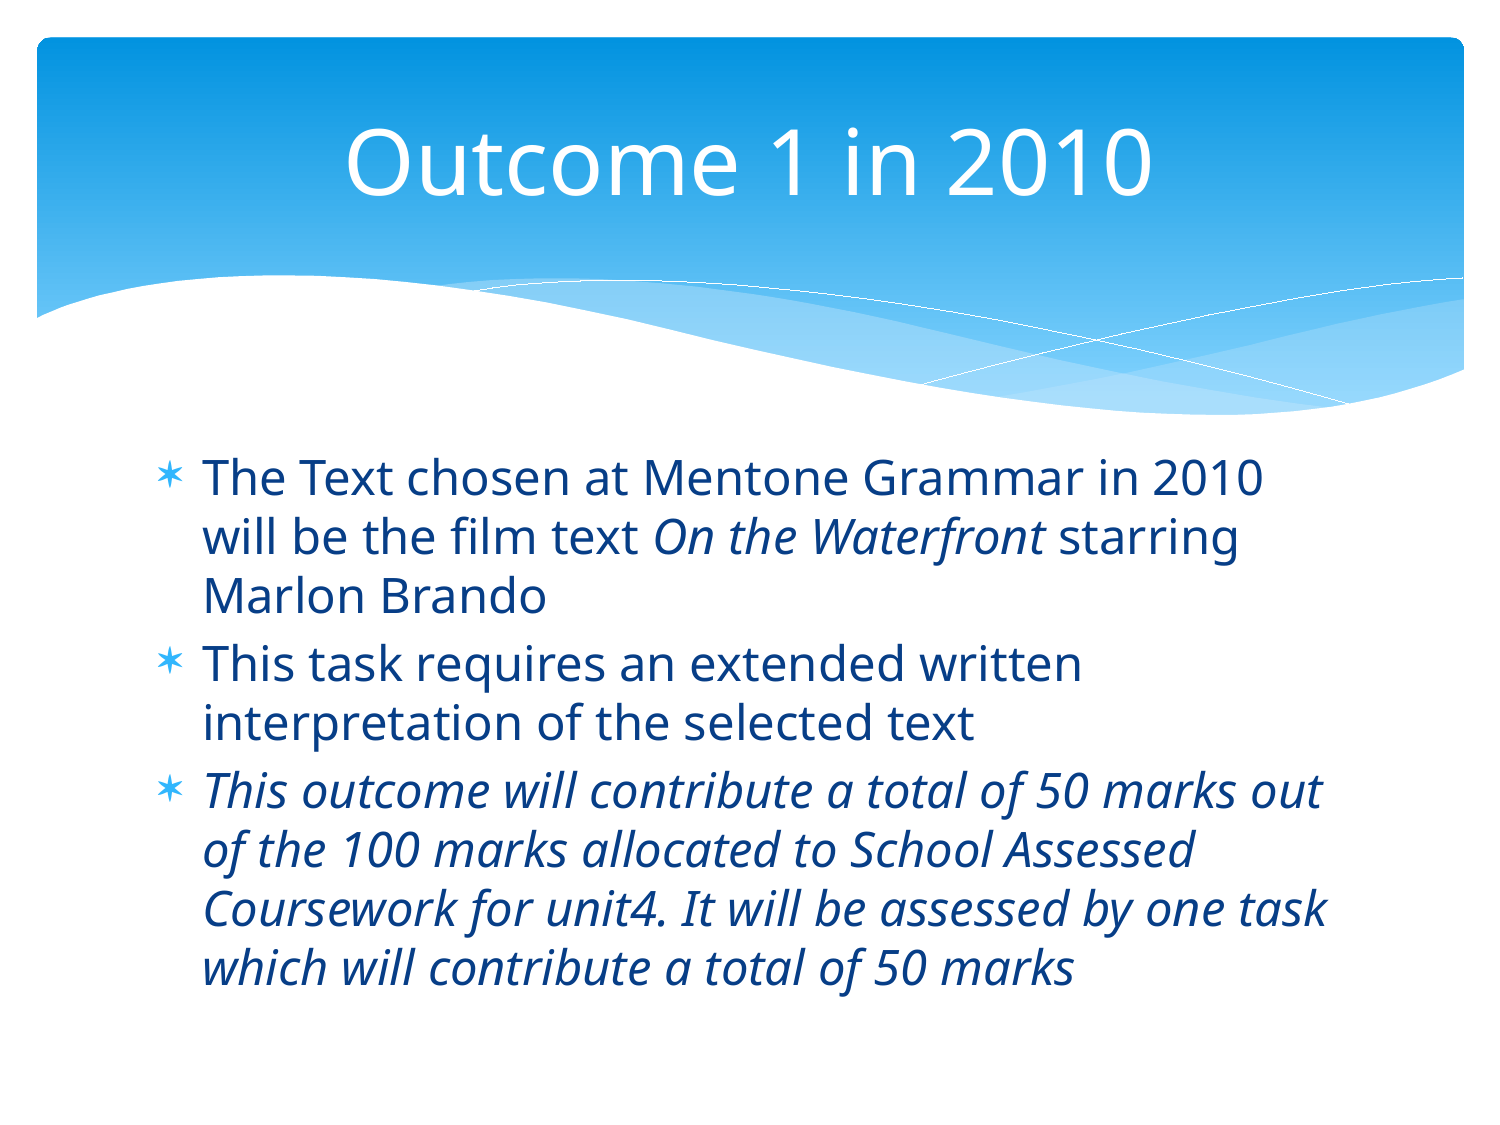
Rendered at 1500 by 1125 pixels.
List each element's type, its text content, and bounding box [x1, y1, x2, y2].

list The Text chosen at Mentone Grammar in 2010 will be the film text On the Waterfront starring Marlon Brando This task requires an extended written interpretation of the selected text This outcome will contribute a total of 50 marks out of the 100 marks allocated to School Assessed Coursework for unit4. It will be assessed by one task which will contribute a total of 50 marks [143, 438, 1359, 1005]
title Outcome 1 in 2010 [75, 55, 1425, 261]
